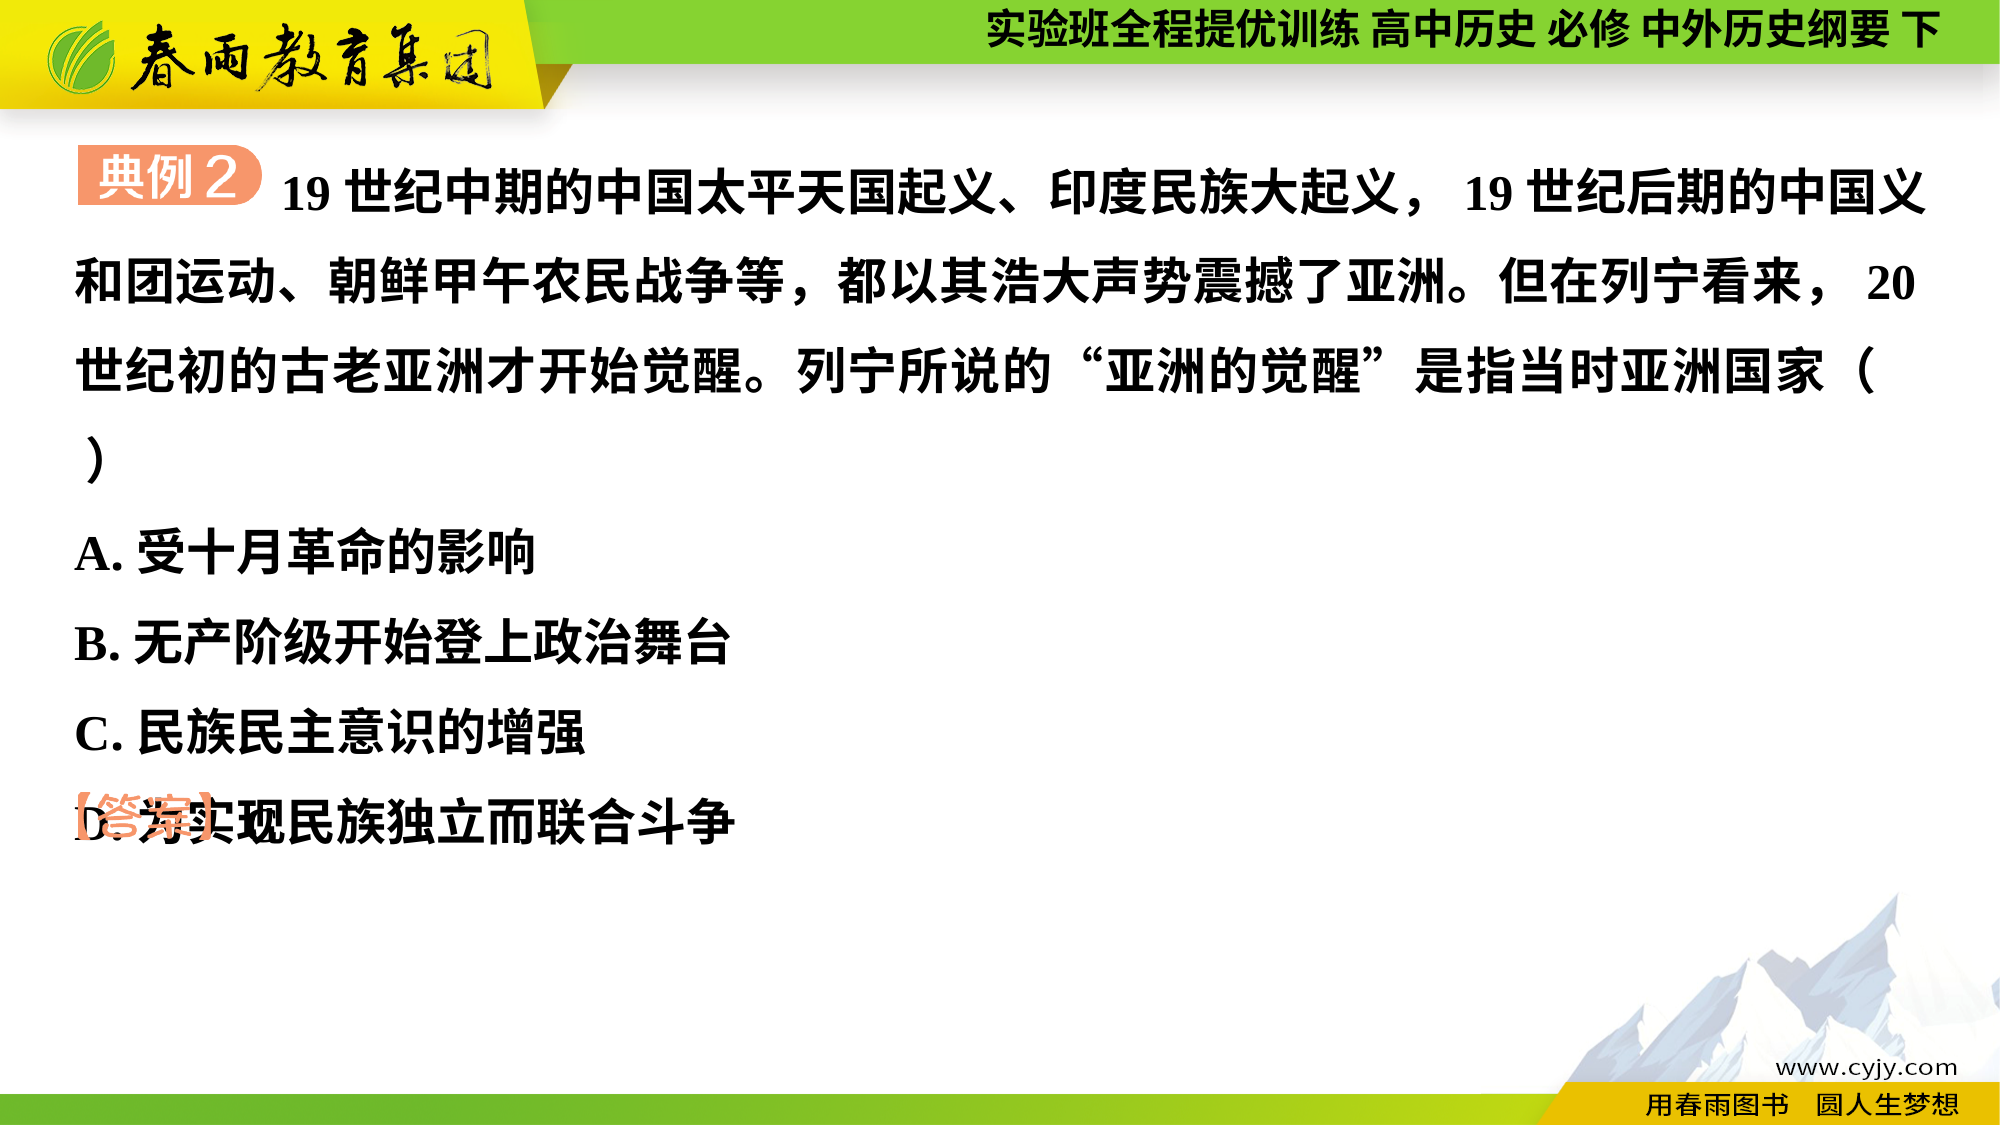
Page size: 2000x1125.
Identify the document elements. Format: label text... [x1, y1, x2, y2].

list 19世纪中期的中国太平天国起义、印度民族大起义，19世纪后期的中国义和团运动、朝鲜甲午农民战争等，都以其浩大声势震撼了亚洲。但在列宁看来，20世纪初的古老亚洲才开始觉醒。列宁所说的“亚洲的觉醒”是指当时亚洲国家（ ） A.受十月革命的影响 B.无产阶级开始登上政治舞台 C.民族民主意识的增强 D.为实现民族独立而联合斗争 [59, 122, 1944, 774]
picture [0, 0, 2000, 1125]
text_box C [228, 784, 295, 860]
